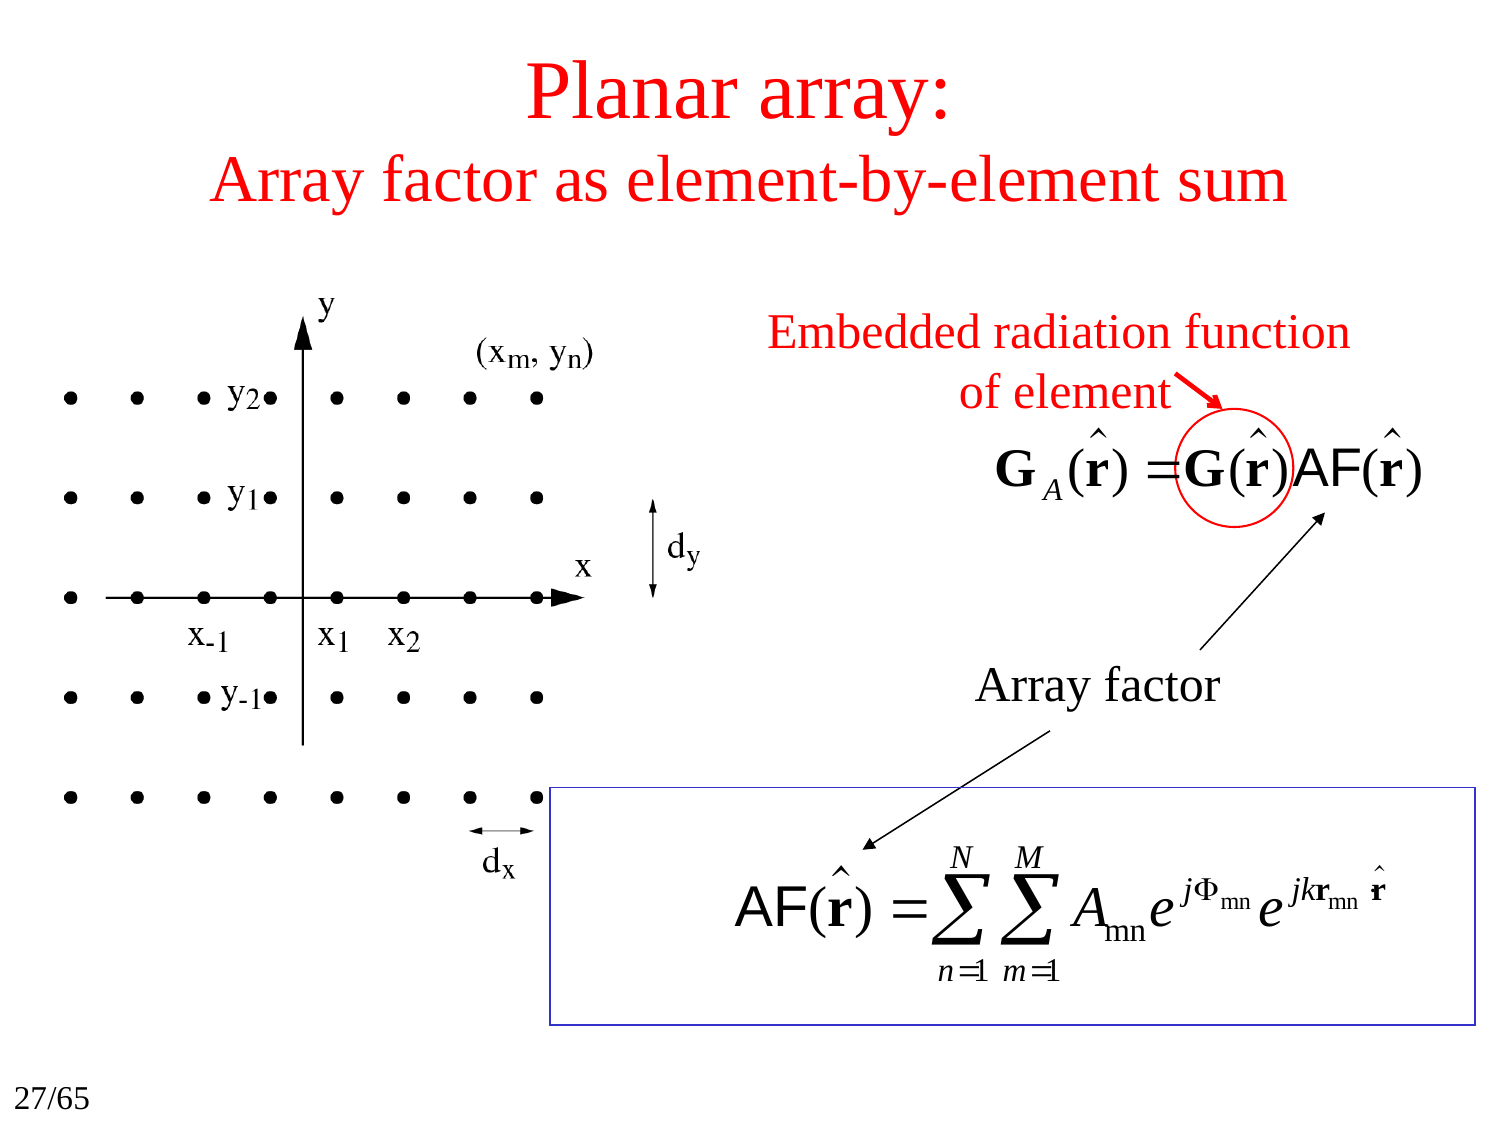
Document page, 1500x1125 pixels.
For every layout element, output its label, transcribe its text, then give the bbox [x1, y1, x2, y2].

text_box [1199, 522, 1323, 651]
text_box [1174, 373, 1223, 410]
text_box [724, 830, 1401, 994]
title Planar array: Array factor as element-by-element sum [112, 30, 1388, 219]
text_box [1210, 522, 1258, 528]
text_box Embedded radiation function of element [752, 290, 1379, 426]
picture [64, 280, 700, 888]
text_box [988, 418, 1432, 514]
text_box [549, 787, 1475, 1025]
text_box Array factor [959, 644, 1236, 719]
